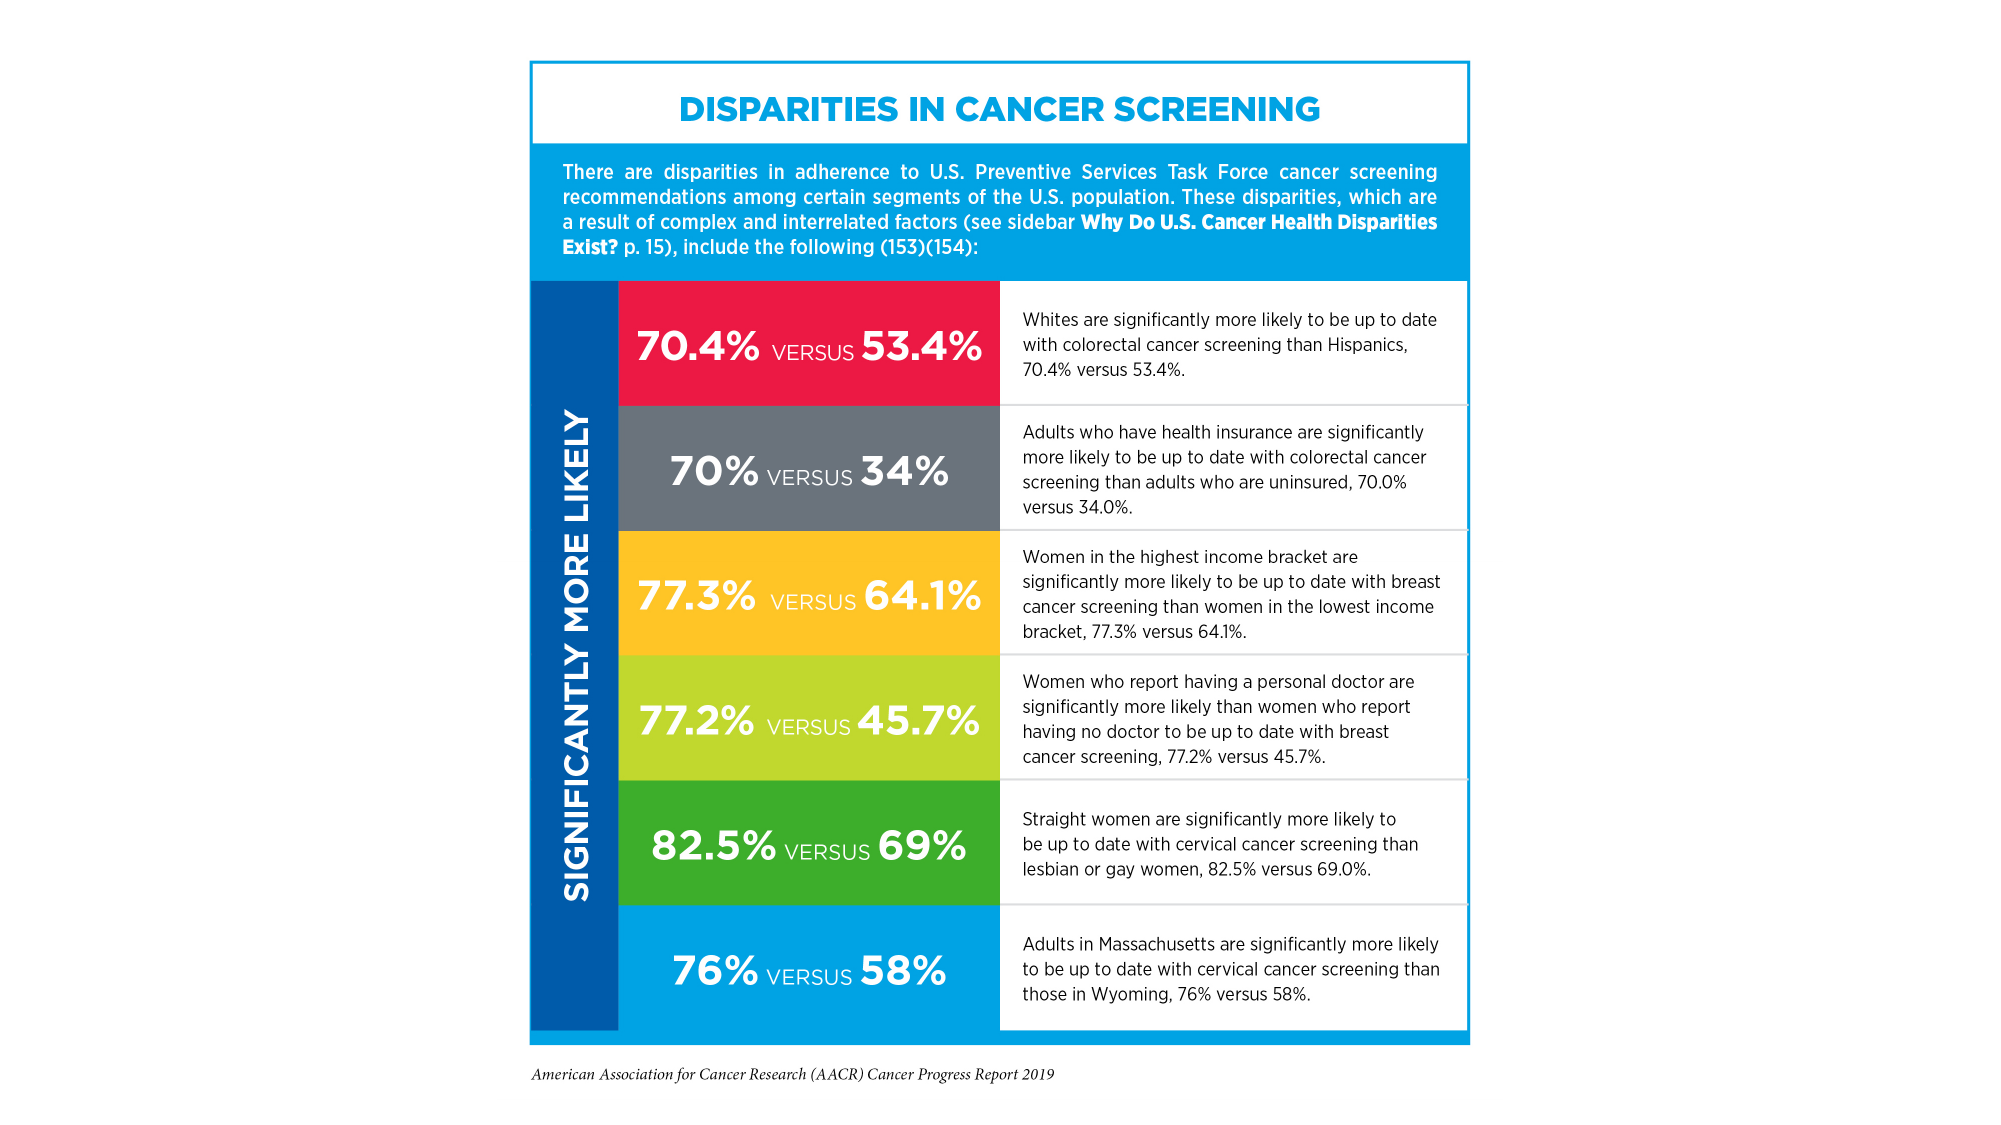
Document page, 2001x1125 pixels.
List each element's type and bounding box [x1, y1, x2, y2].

picture [497, 24, 1503, 1100]
